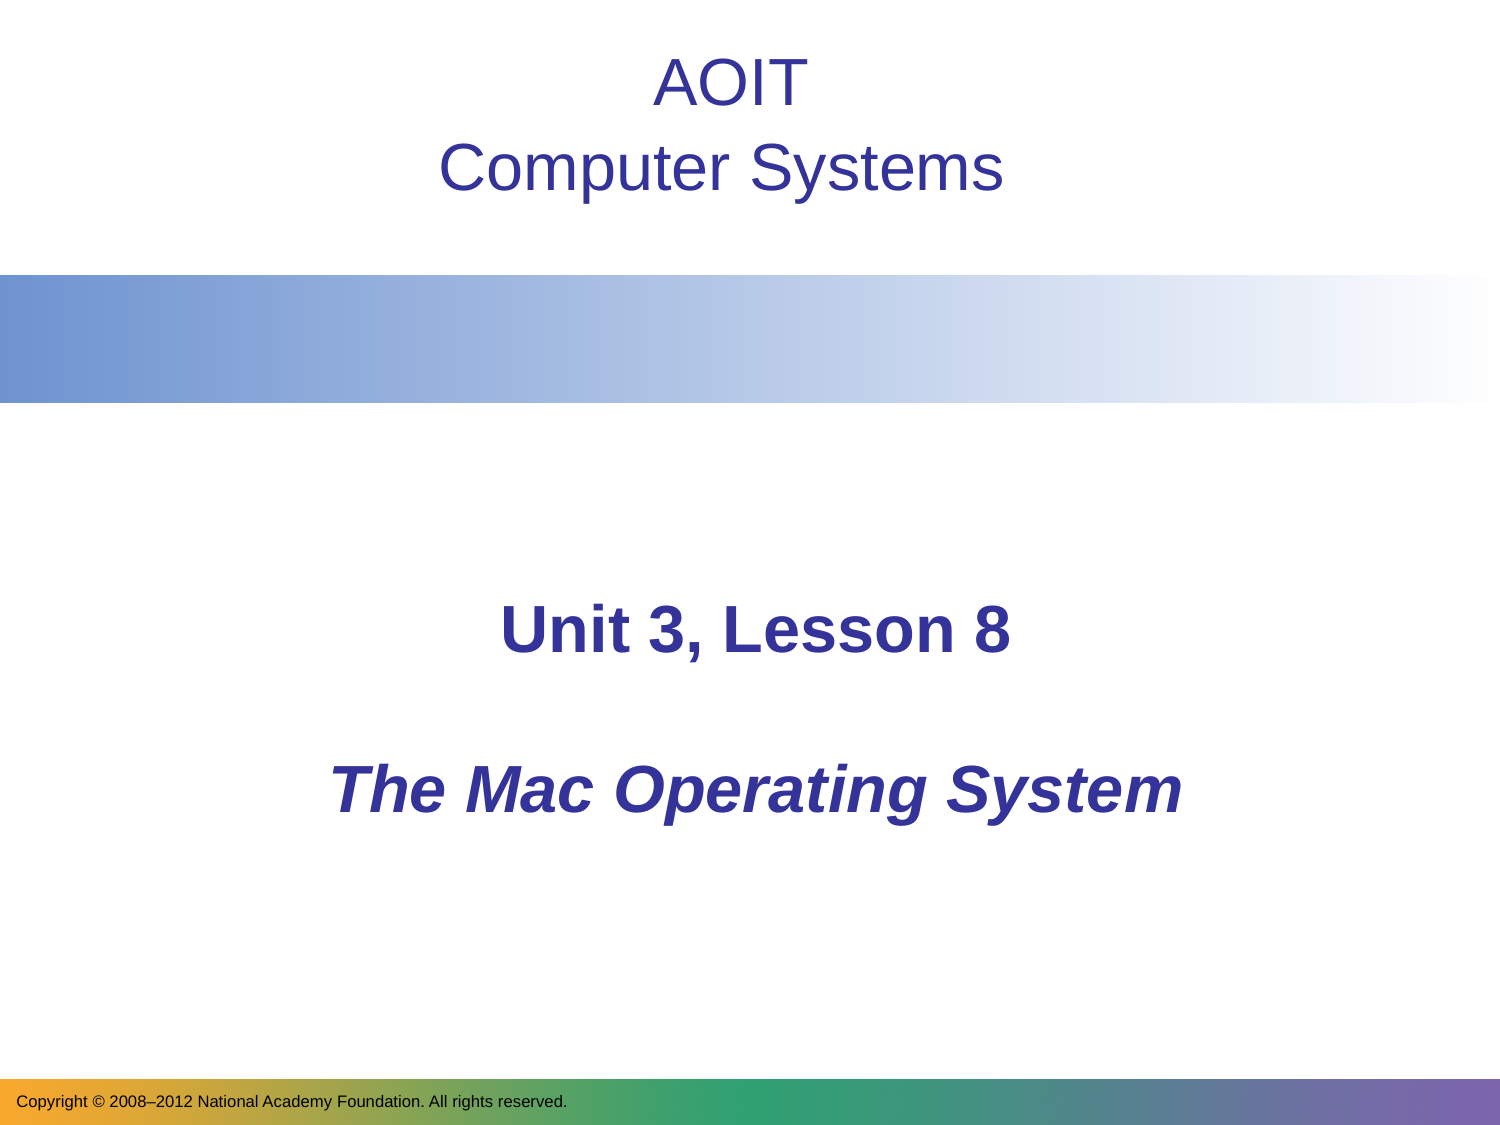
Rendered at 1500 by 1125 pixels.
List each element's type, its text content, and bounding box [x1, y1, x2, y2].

text_box Copyright © 2008–2012 National Academy Foundation. All rights reserved. [1, 1085, 584, 1119]
title Unit 3, Lesson 8 The Mac Operating System [37, 449, 1476, 963]
picture [0, 1079, 1500, 1125]
text_box AOIT Computer Systems [124, 62, 1338, 263]
